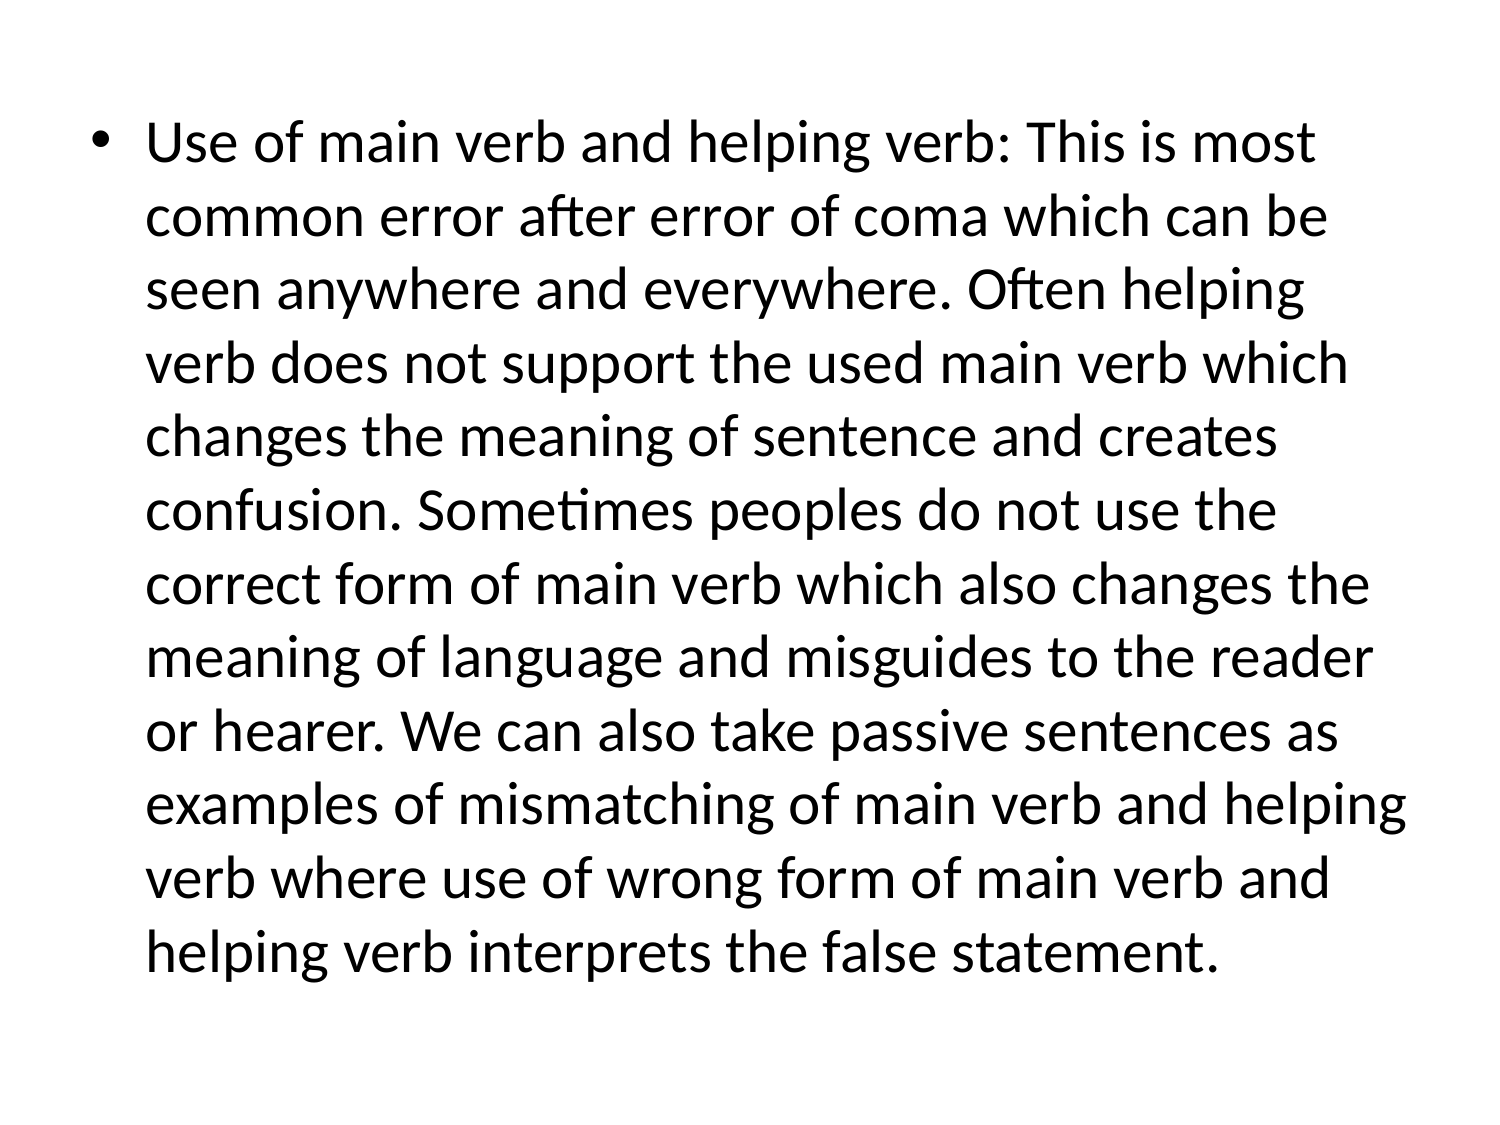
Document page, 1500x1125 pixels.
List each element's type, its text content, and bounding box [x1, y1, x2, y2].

list Use of main verb and helping verb: This is most common error after error of coma which can be seen anywhere and everywhere. Often helping verb does not support the used main verb which changes the meaning of sentence and creates confusion. Sometimes peoples do not use the correct form of main verb which also changes the meaning of language and misguides to the reader or hearer. We can also take passive sentences as examples of mismatching of main verb and helping verb where use of wrong form of main verb and helping verb interprets the false statement. [75, 93, 1425, 1005]
